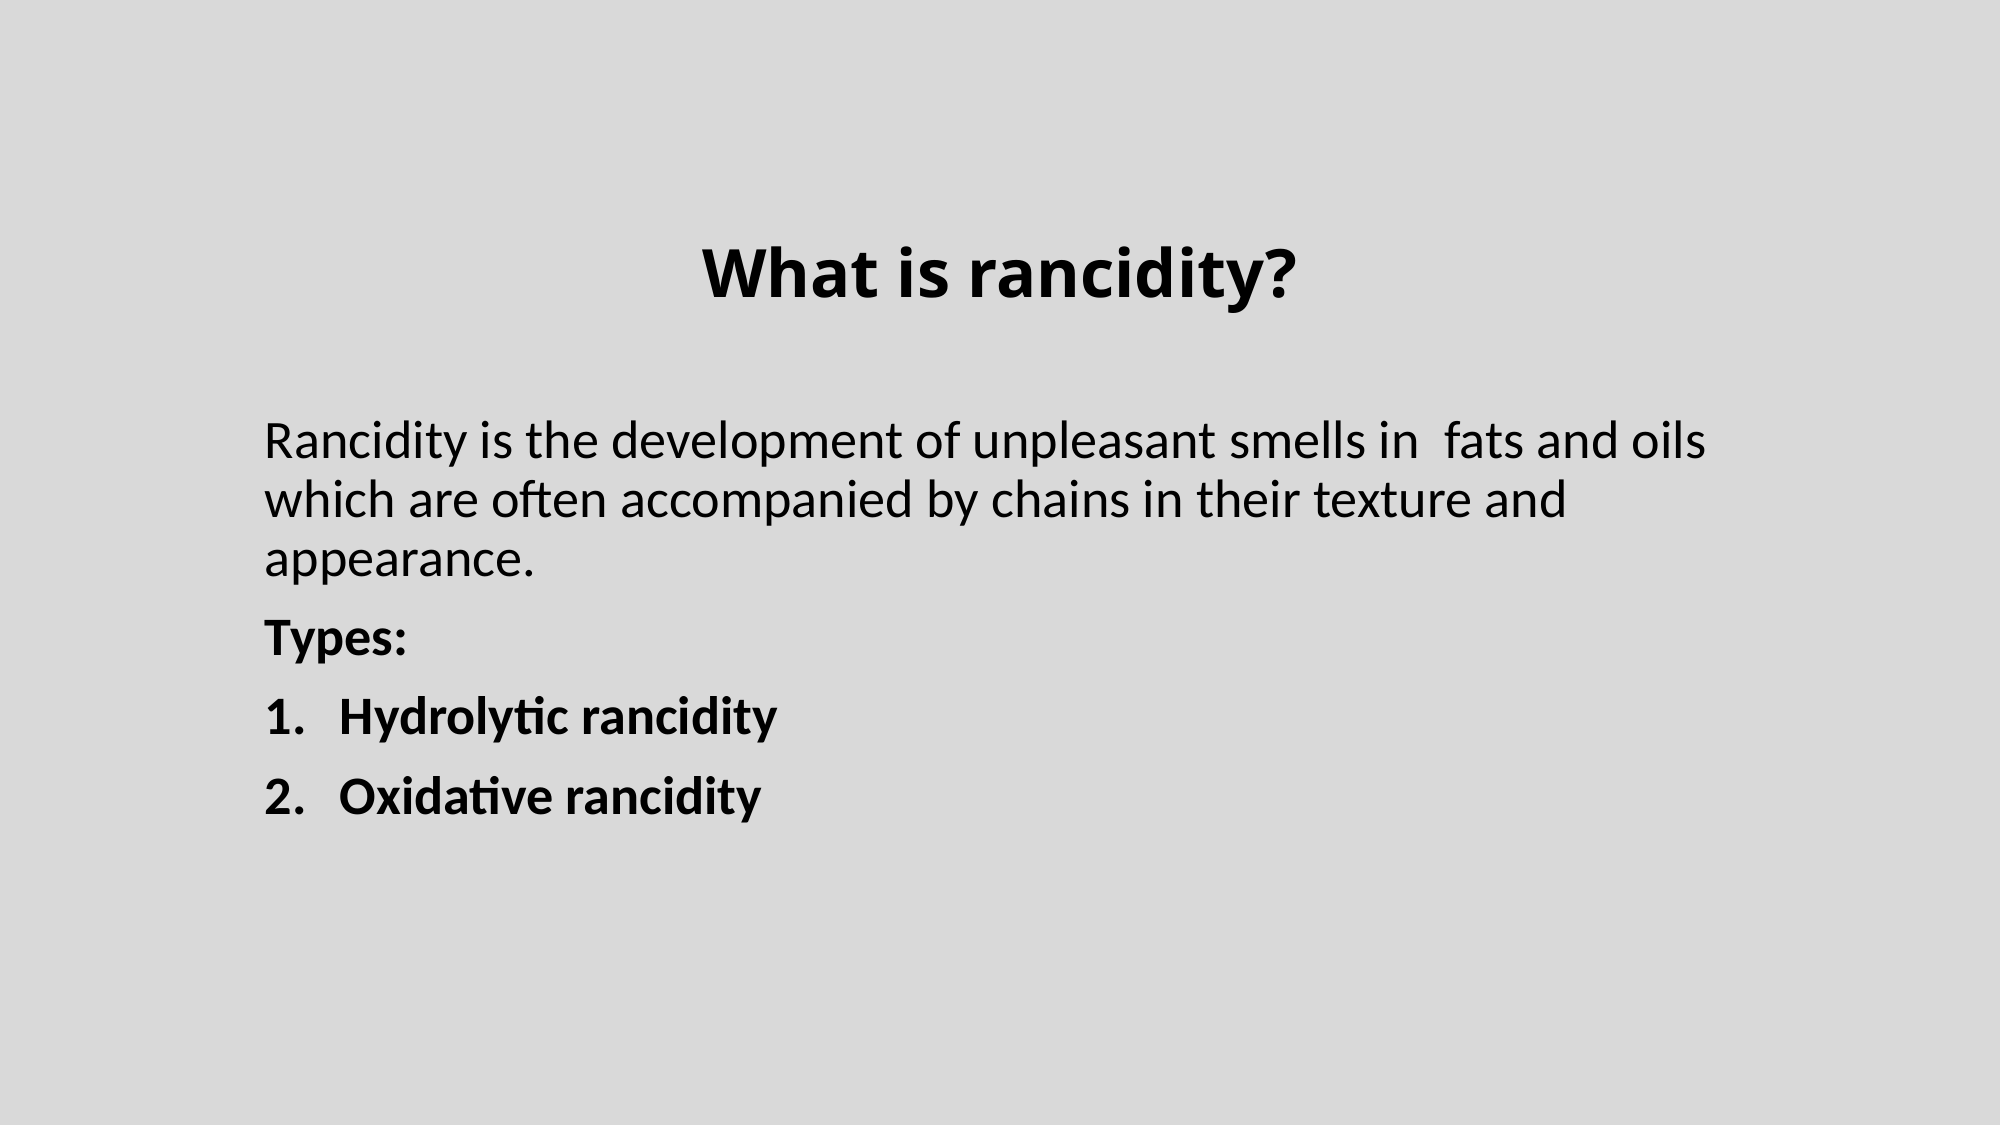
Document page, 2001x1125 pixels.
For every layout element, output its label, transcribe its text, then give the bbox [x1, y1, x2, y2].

title What is rancidity? [249, 184, 1750, 320]
subtitle Rancidity is the development of unpleasant smells in fats and oils which are often accompanied by chains in their texture and appearance. Types: Hydrolytic rancidity Oxidative rancidity [249, 404, 1750, 865]
